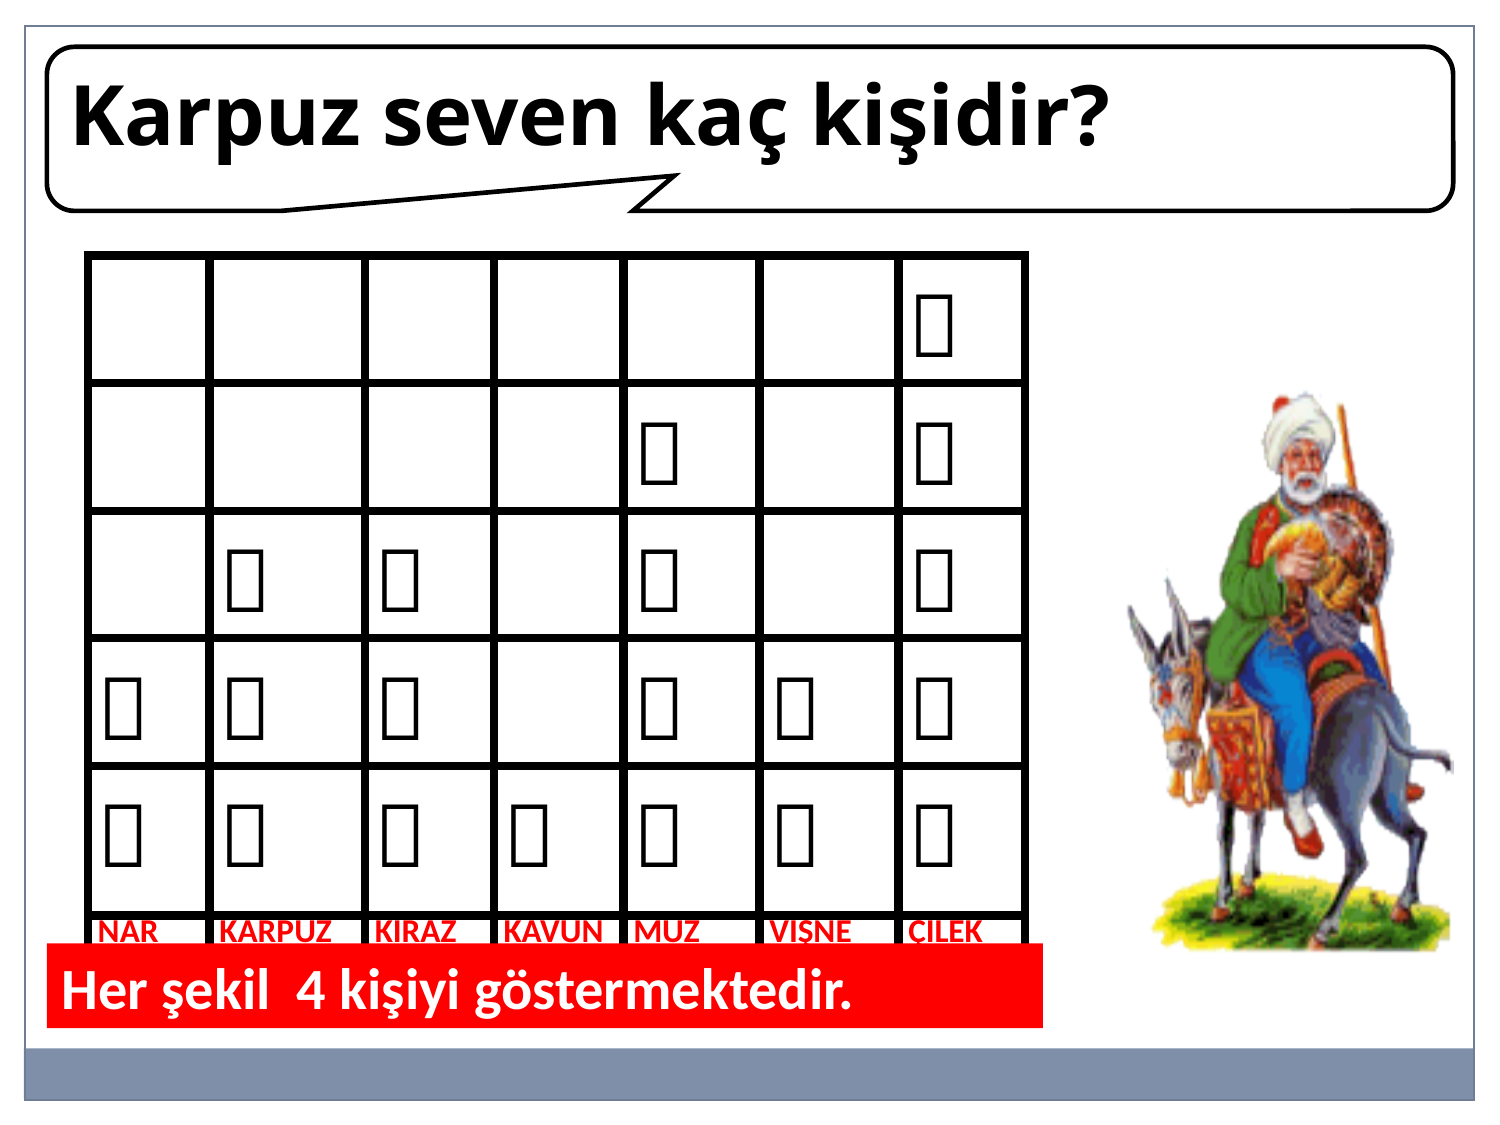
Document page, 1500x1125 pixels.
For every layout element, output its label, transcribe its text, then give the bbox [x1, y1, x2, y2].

table_cell [764, 387, 894, 507]
table_header [498, 260, 619, 379]
table_header [628, 260, 755, 379]
table_cell [369, 387, 490, 507]
table_cell  [92, 770, 205, 911]
table_cell [498, 387, 619, 507]
table_header [369, 260, 490, 379]
picture [1124, 351, 1454, 962]
table_cell [214, 387, 361, 507]
table_cell  [903, 642, 1021, 762]
table_header [764, 260, 894, 379]
table_header [92, 260, 205, 379]
text_box Her şekil 4 kişiyi göstermektedir. [46, 943, 1043, 1029]
table_cell  [214, 515, 361, 634]
table_cell [92, 515, 205, 634]
table_cell VİŞNE [764, 920, 894, 943]
table_header [214, 260, 361, 379]
table_cell  [92, 642, 205, 762]
table_cell  [628, 770, 755, 911]
table_header  [903, 260, 1021, 379]
table_cell  [628, 642, 755, 762]
table_cell  [369, 642, 490, 762]
table_cell ÇİLEK [903, 920, 1021, 943]
table_cell  [764, 770, 894, 911]
table_cell [498, 642, 619, 762]
table_cell  [628, 515, 755, 634]
table_cell  [903, 387, 1021, 507]
table_cell  [369, 515, 490, 634]
table_cell NAR [92, 920, 205, 943]
table_cell  [903, 515, 1021, 634]
table_cell  [214, 770, 361, 911]
table_cell KAVUN [498, 920, 619, 943]
table_cell  [498, 770, 619, 911]
table_cell  [628, 387, 755, 507]
text_box Karpuz seven kaç kişidir? [46, 46, 1454, 211]
table_cell  [903, 770, 1021, 911]
table_cell  [369, 770, 490, 911]
table_cell  [764, 642, 894, 762]
table_cell KİRAZ [369, 920, 490, 943]
table_cell [498, 515, 619, 634]
table_cell KARPUZ [214, 920, 361, 943]
table_cell [92, 387, 205, 507]
table_cell MUZ [628, 920, 755, 943]
table_cell  [214, 642, 361, 762]
table_cell [764, 515, 894, 634]
